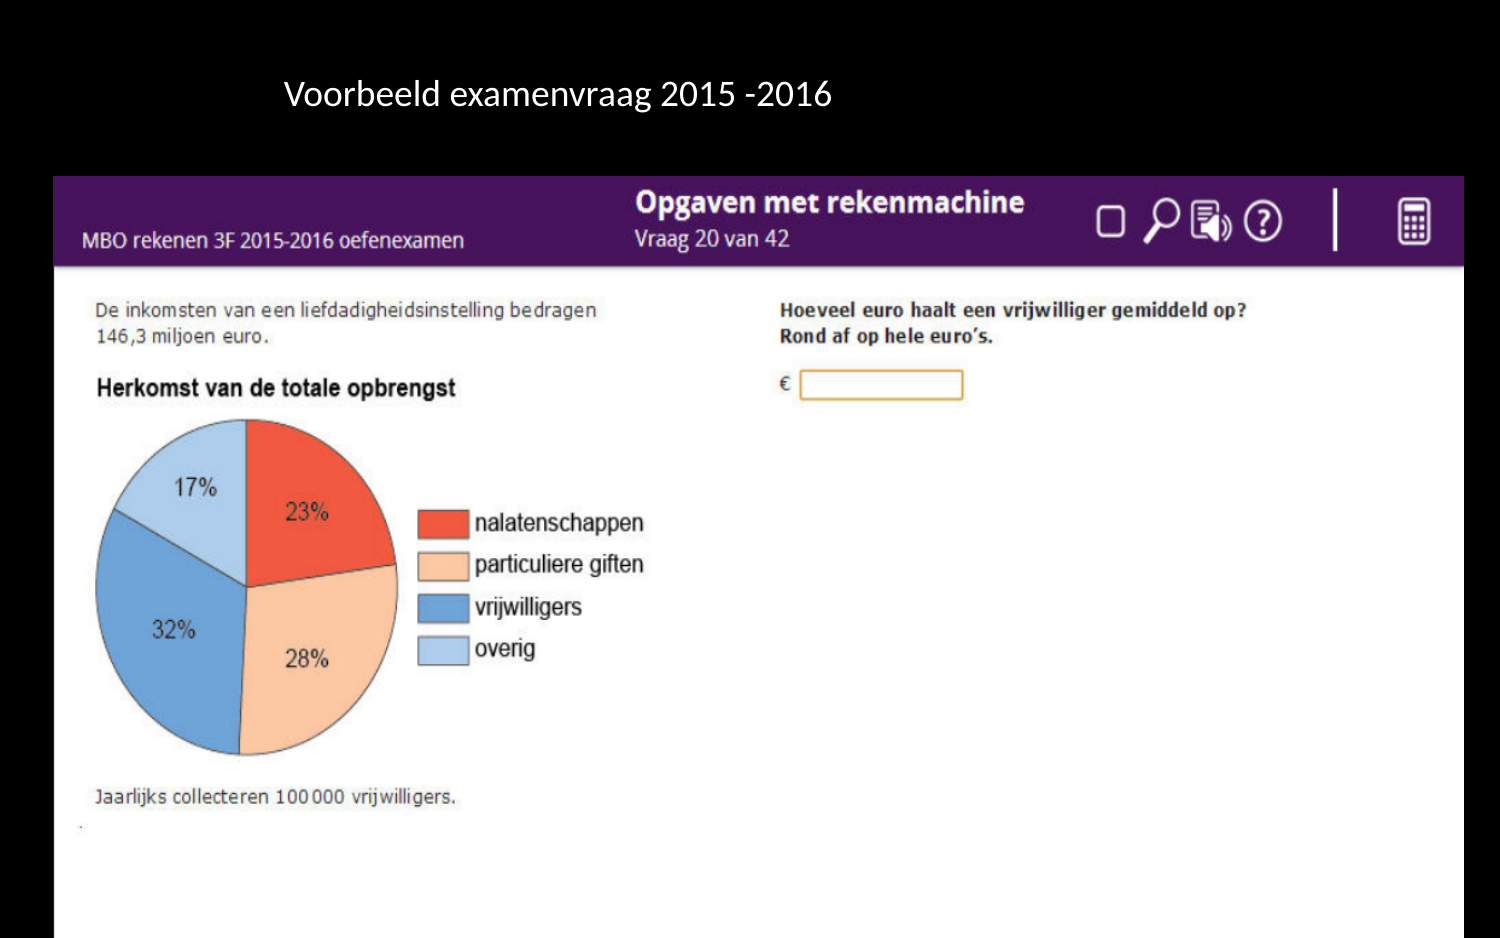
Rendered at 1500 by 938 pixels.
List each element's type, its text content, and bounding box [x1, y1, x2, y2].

text_box Voorbeeld examenvraag 2015 -2016 [268, 61, 848, 122]
picture [52, 175, 1464, 938]
